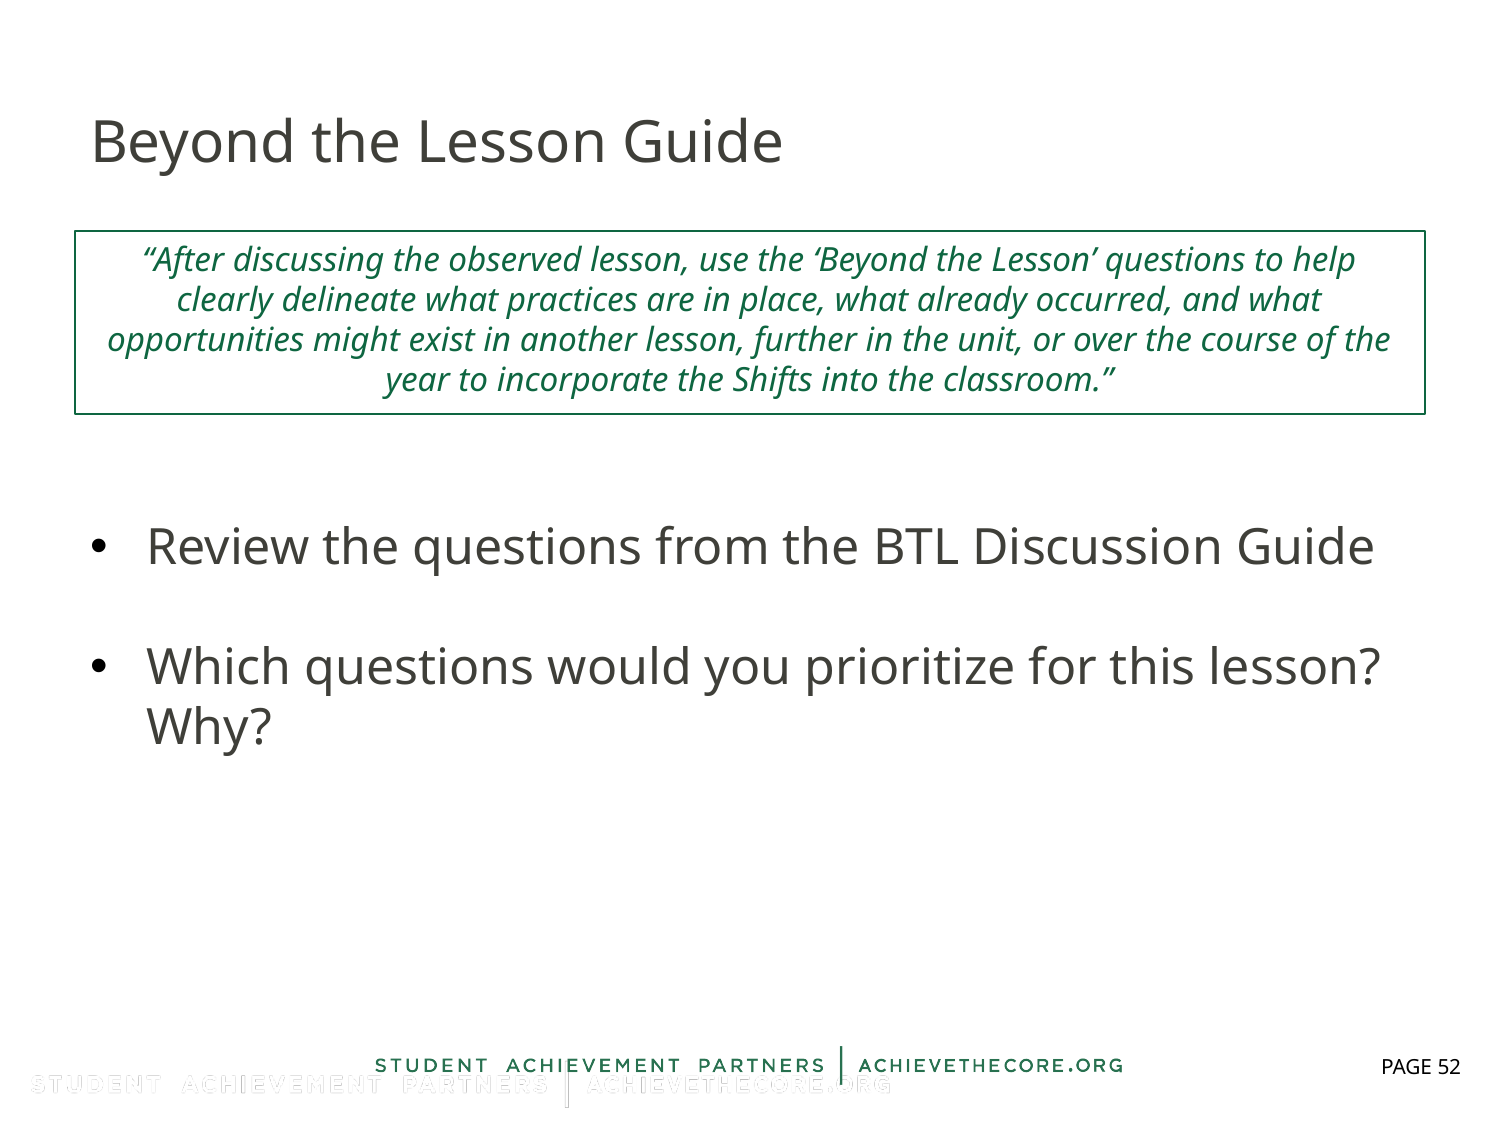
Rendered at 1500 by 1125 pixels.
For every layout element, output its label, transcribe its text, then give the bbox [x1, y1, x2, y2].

text_box “After discussing the observed lesson, use the ‘Beyond the Lesson’ questions to help clearly delineate what practices are in place, what already occurred, and what opportunities might exist in another lesson, further in the unit, or over the course of the year to incorporate the Shifts into the classroom.” [74, 230, 1425, 414]
title Beyond the Lesson Guide [75, 45, 1425, 233]
picture [375, 1046, 1122, 1085]
text_box Review the questions from the BTL Discussion Guide Which questions would you prioritize for this lesson? Why? [75, 507, 1455, 889]
